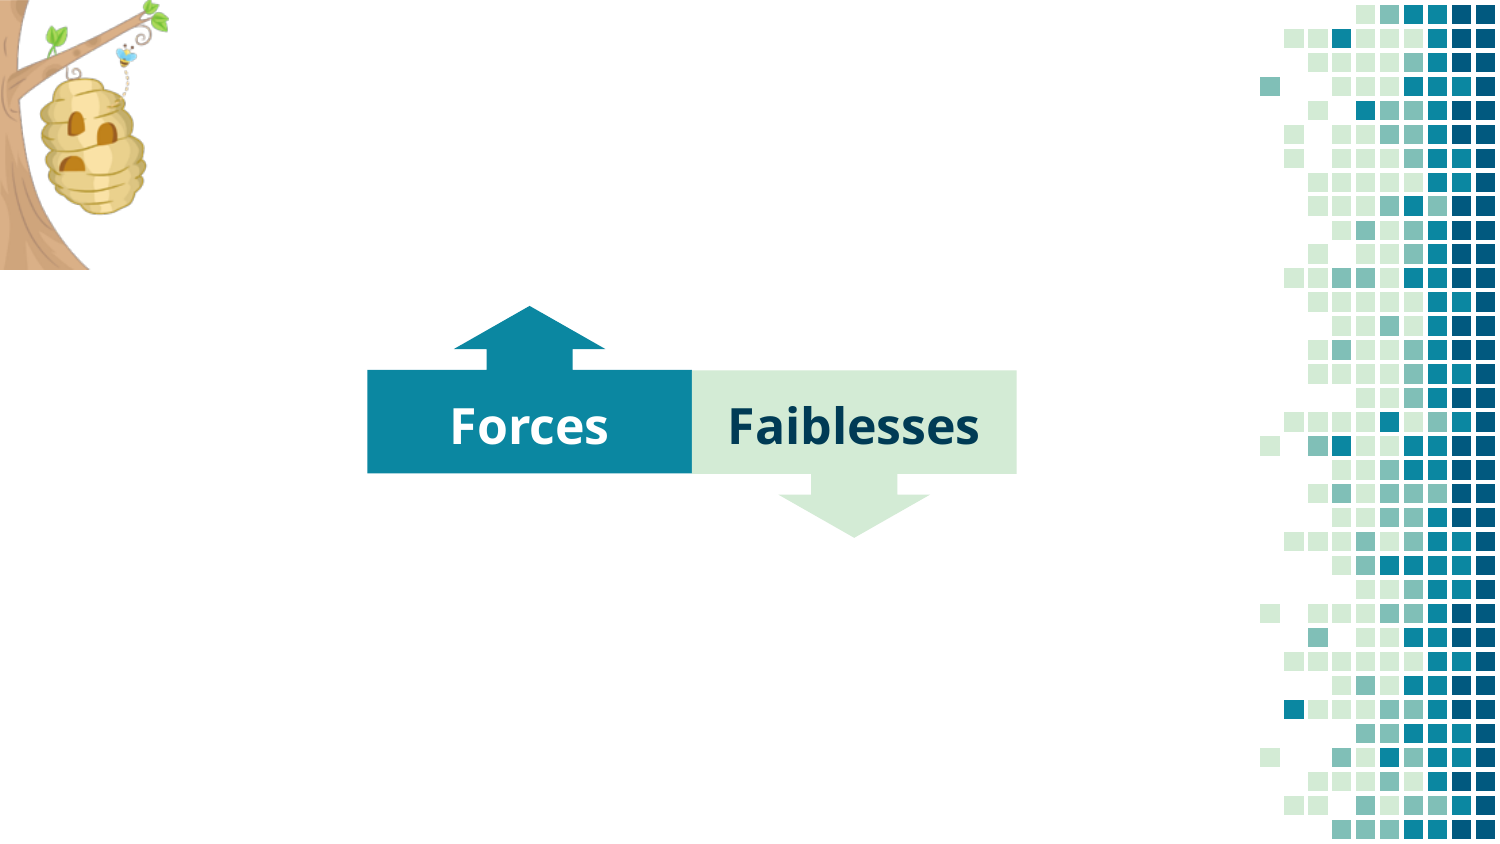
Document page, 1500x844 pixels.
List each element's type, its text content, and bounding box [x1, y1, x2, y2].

text_box Faiblesses [691, 370, 1017, 474]
text_box [367, 305, 692, 370]
text_box Forces [367, 370, 691, 474]
picture [0, 0, 169, 270]
text_box [778, 474, 931, 538]
